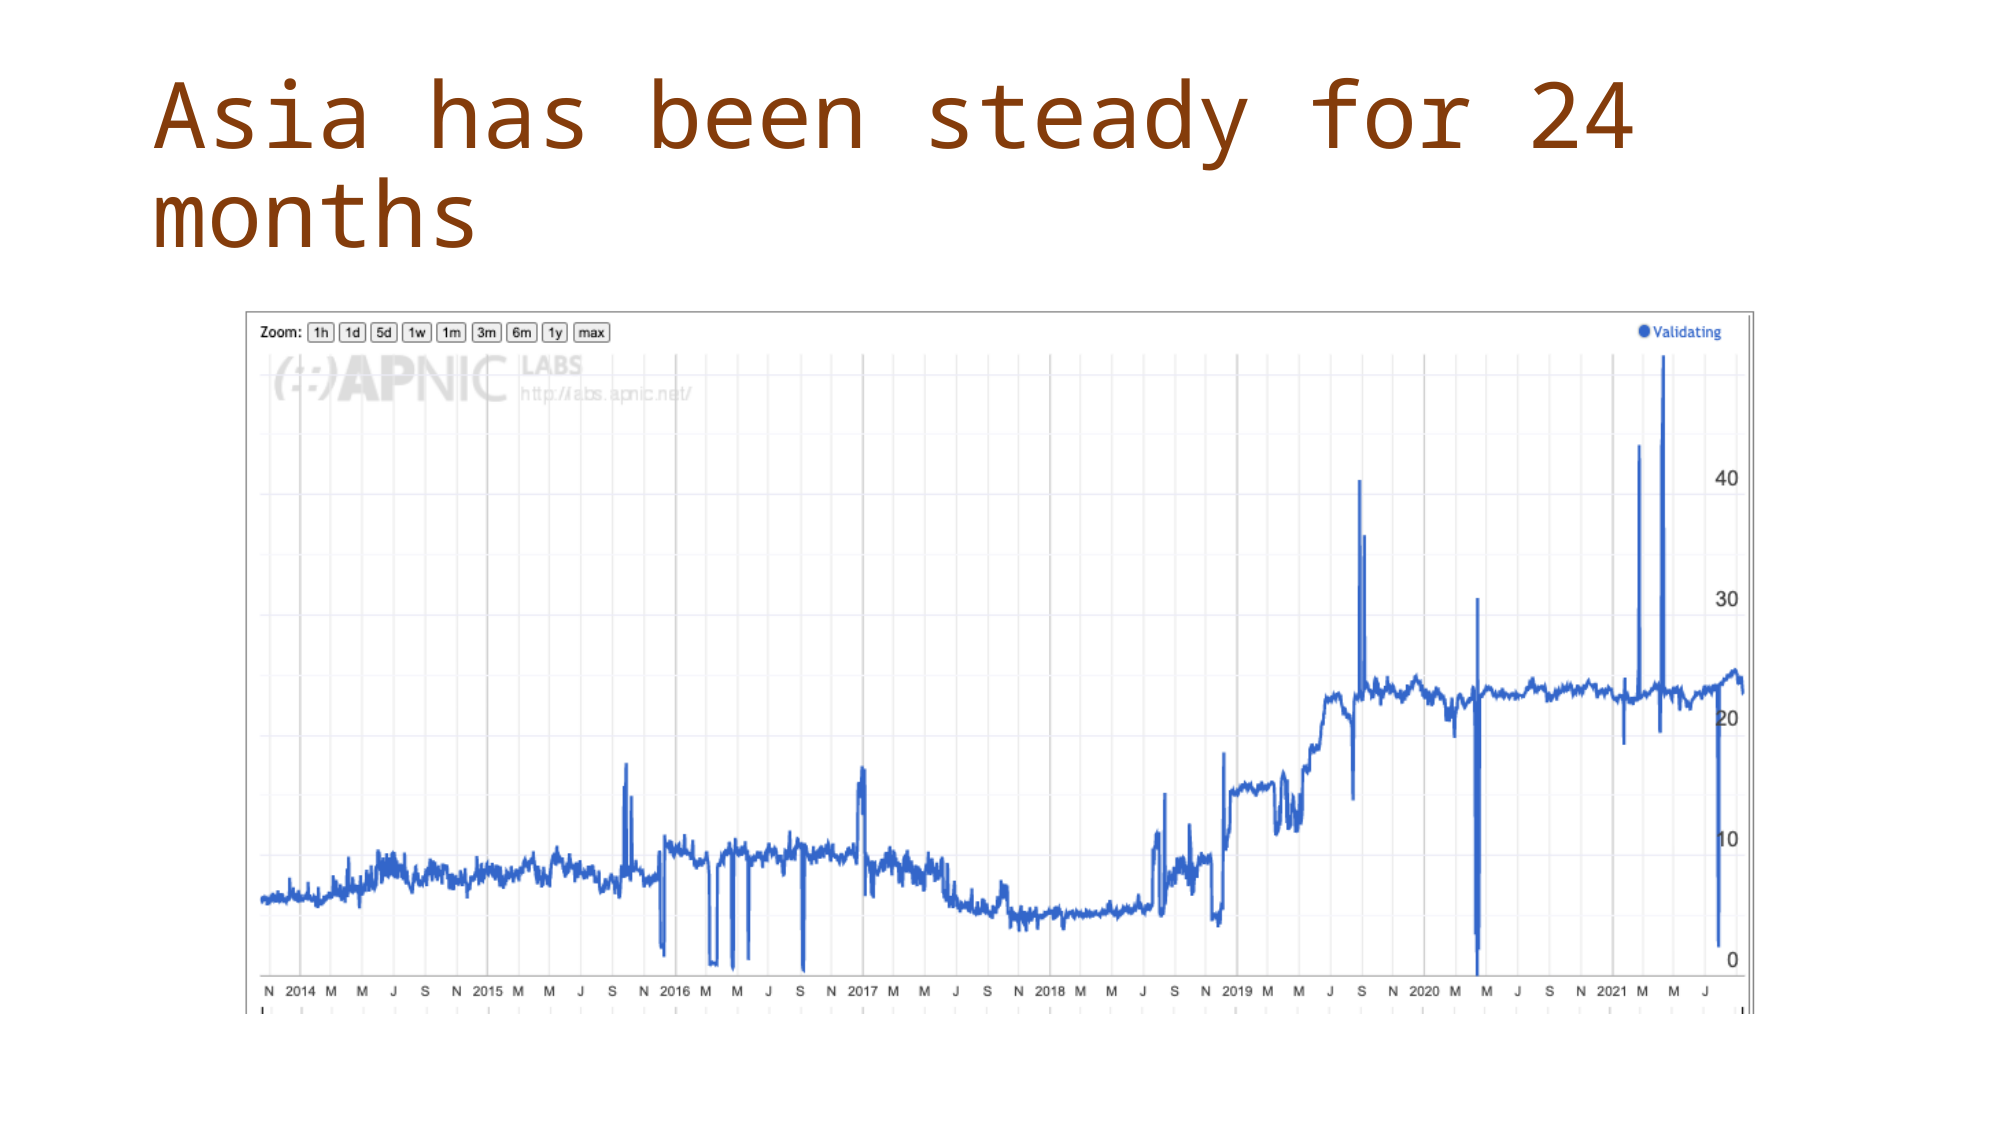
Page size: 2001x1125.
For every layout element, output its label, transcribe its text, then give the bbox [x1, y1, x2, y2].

title Asia has been steady for 24 months [137, 59, 1863, 278]
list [232, 299, 1768, 1014]
